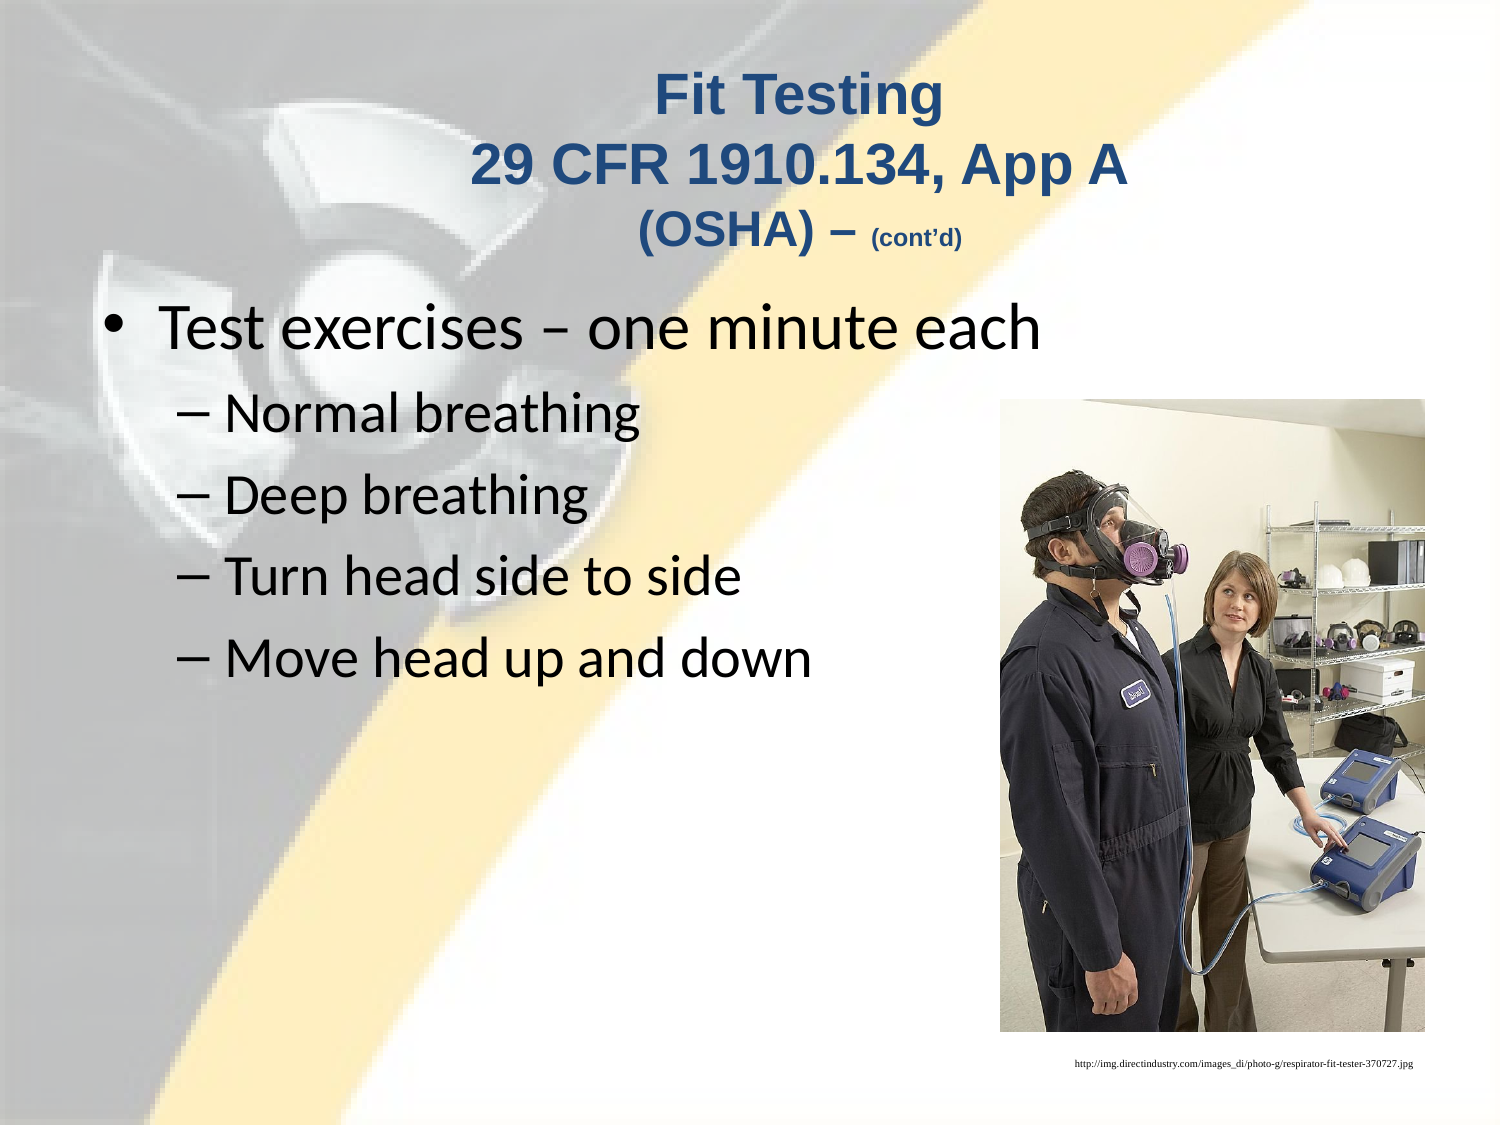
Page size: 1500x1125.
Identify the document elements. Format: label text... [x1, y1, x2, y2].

list Test exercises – one minute each Normal breathing Deep breathing Turn head side to side Move head up and down [87, 275, 1400, 713]
text_box Fit Testing 29 CFR 1910.134, App A (OSHA) – (cont’d) [225, 74, 1375, 238]
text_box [999, 399, 1428, 1078]
